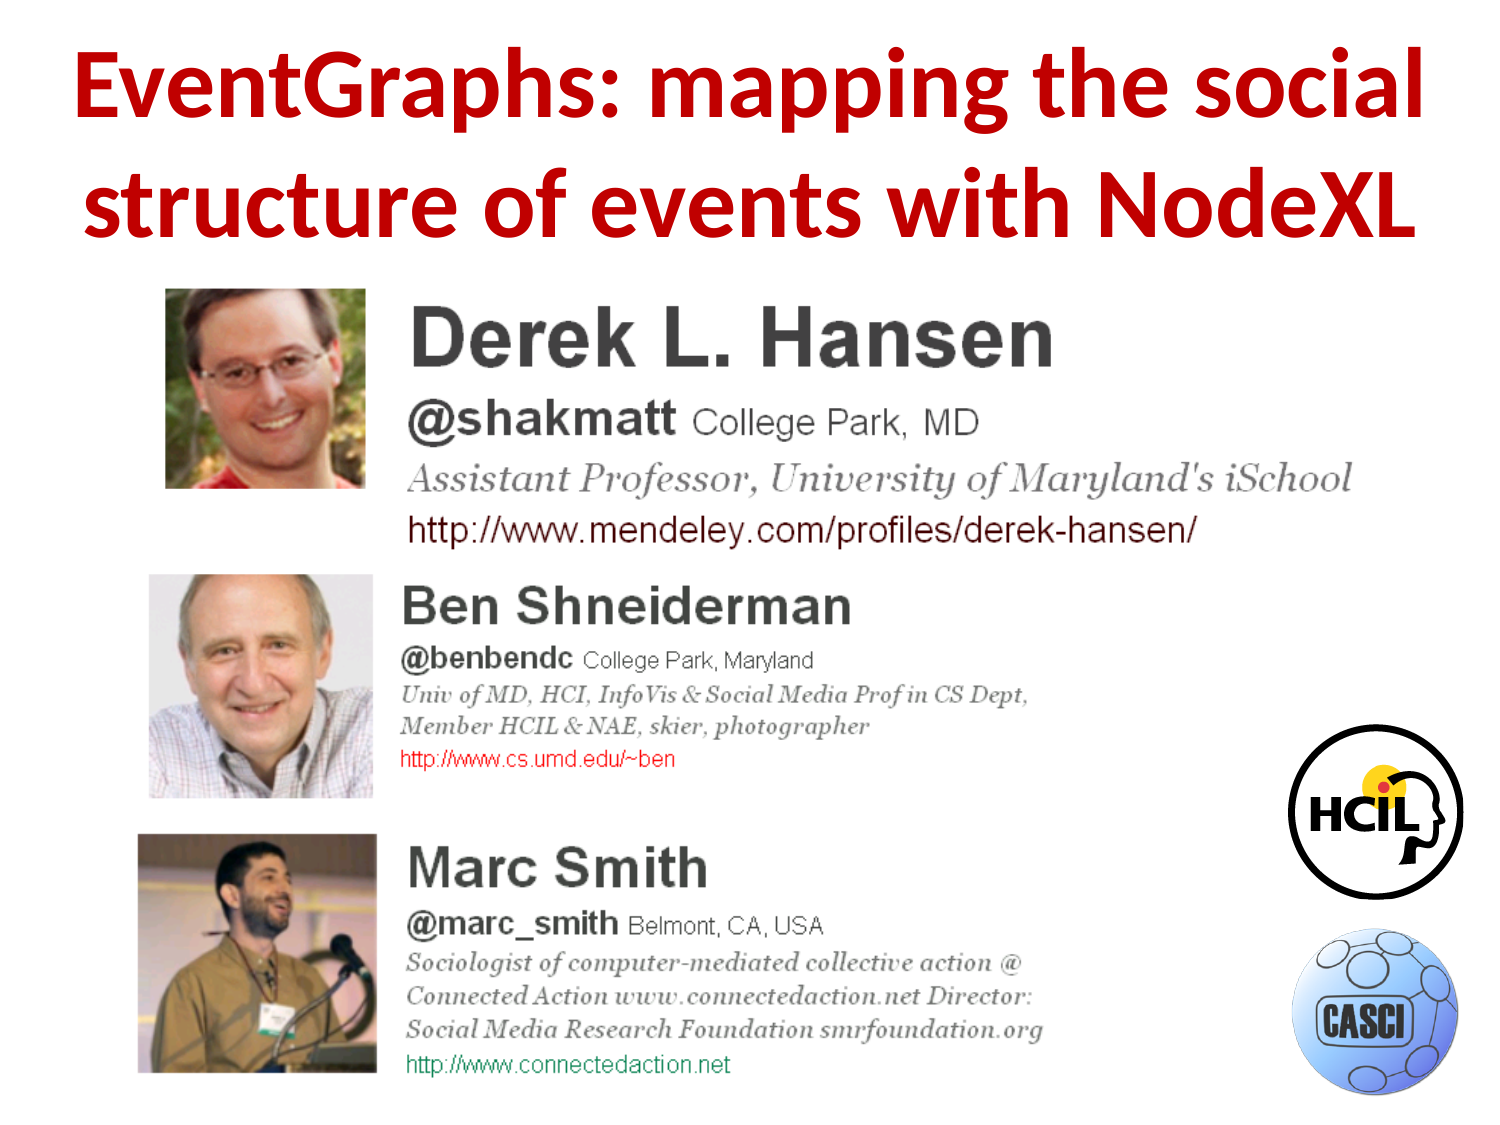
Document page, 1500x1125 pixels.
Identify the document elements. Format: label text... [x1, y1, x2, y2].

text_box EventGraphs: mapping the social structure of events with NodeXL [0, 62, 1500, 213]
picture [124, 819, 1063, 1088]
picture [1287, 724, 1464, 901]
picture [124, 273, 1363, 801]
picture [1287, 924, 1463, 1101]
